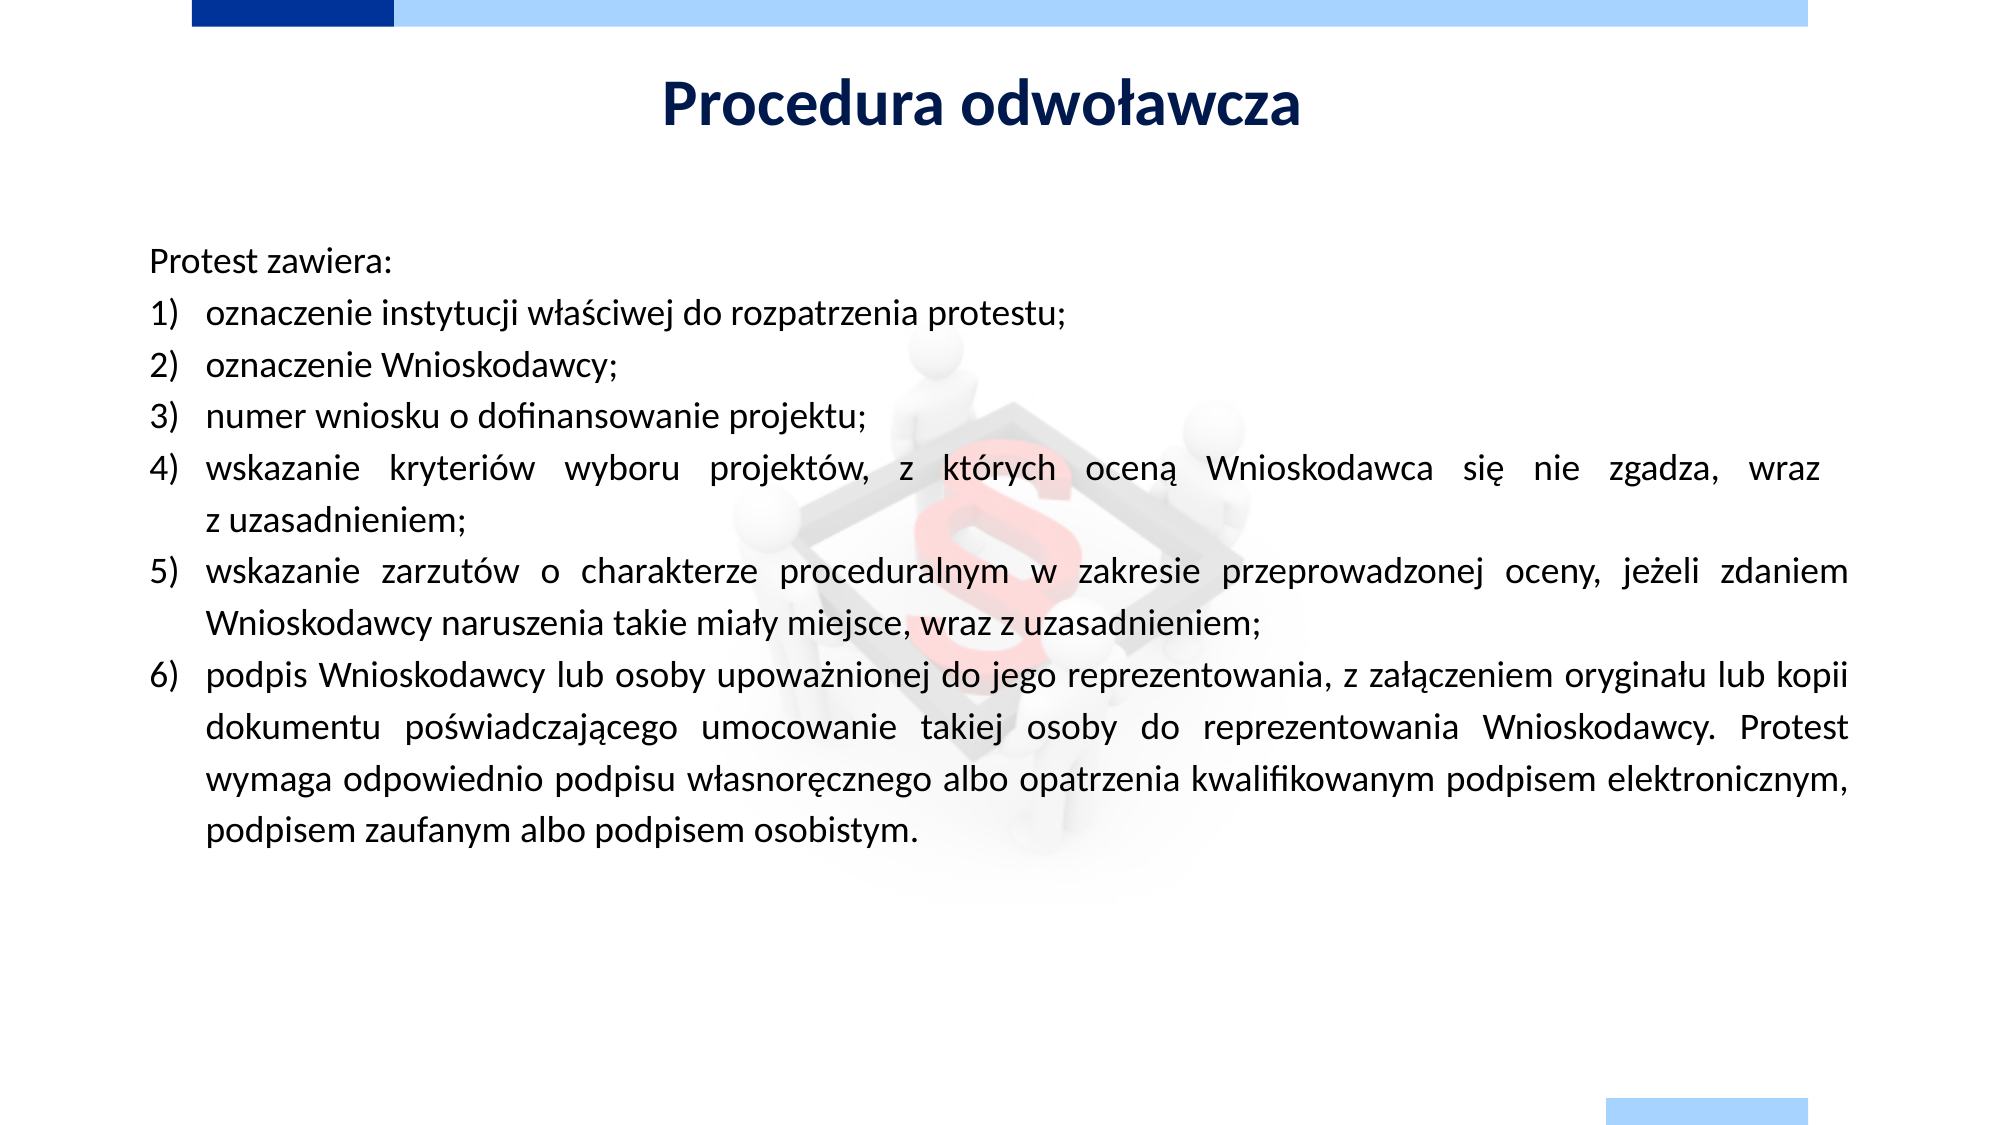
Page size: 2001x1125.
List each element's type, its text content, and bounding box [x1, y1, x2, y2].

text_box Procedura odwoławcza [203, 51, 1763, 146]
picture [657, 262, 1343, 904]
text_box Protest zawiera: oznaczenie instytucji właściwej do rozpatrzenia protestu; oznaczenie Wnioskodawcy; numer wniosku o dofinansowanie projektu; wskazanie kryteriów wyboru projektów, z których oceną Wnioskodawca się nie zgadza, wraz z uzasadnieniem; wskazanie zarzutów o charakterze proceduralnym w zakresie przeprowadzonej oceny, jeżeli zdaniem Wnioskodawcy naruszenia takie miały miejsce, wraz z uzasadnieniem; podpis Wnioskodawcy lub osoby upoważnionej do jego reprezentowania, z załączeniem oryginału lub kopii dokumentu poświadczającego umocowanie takiej osoby do reprezentowania Wnioskodawcy. Protest wymaga odpowiednio podpisu własnoręcznego albo opatrzenia kwalifikowanym podpisem elektronicznym, podpisem zaufanym albo podpisem osobistym. [134, 222, 1866, 1019]
